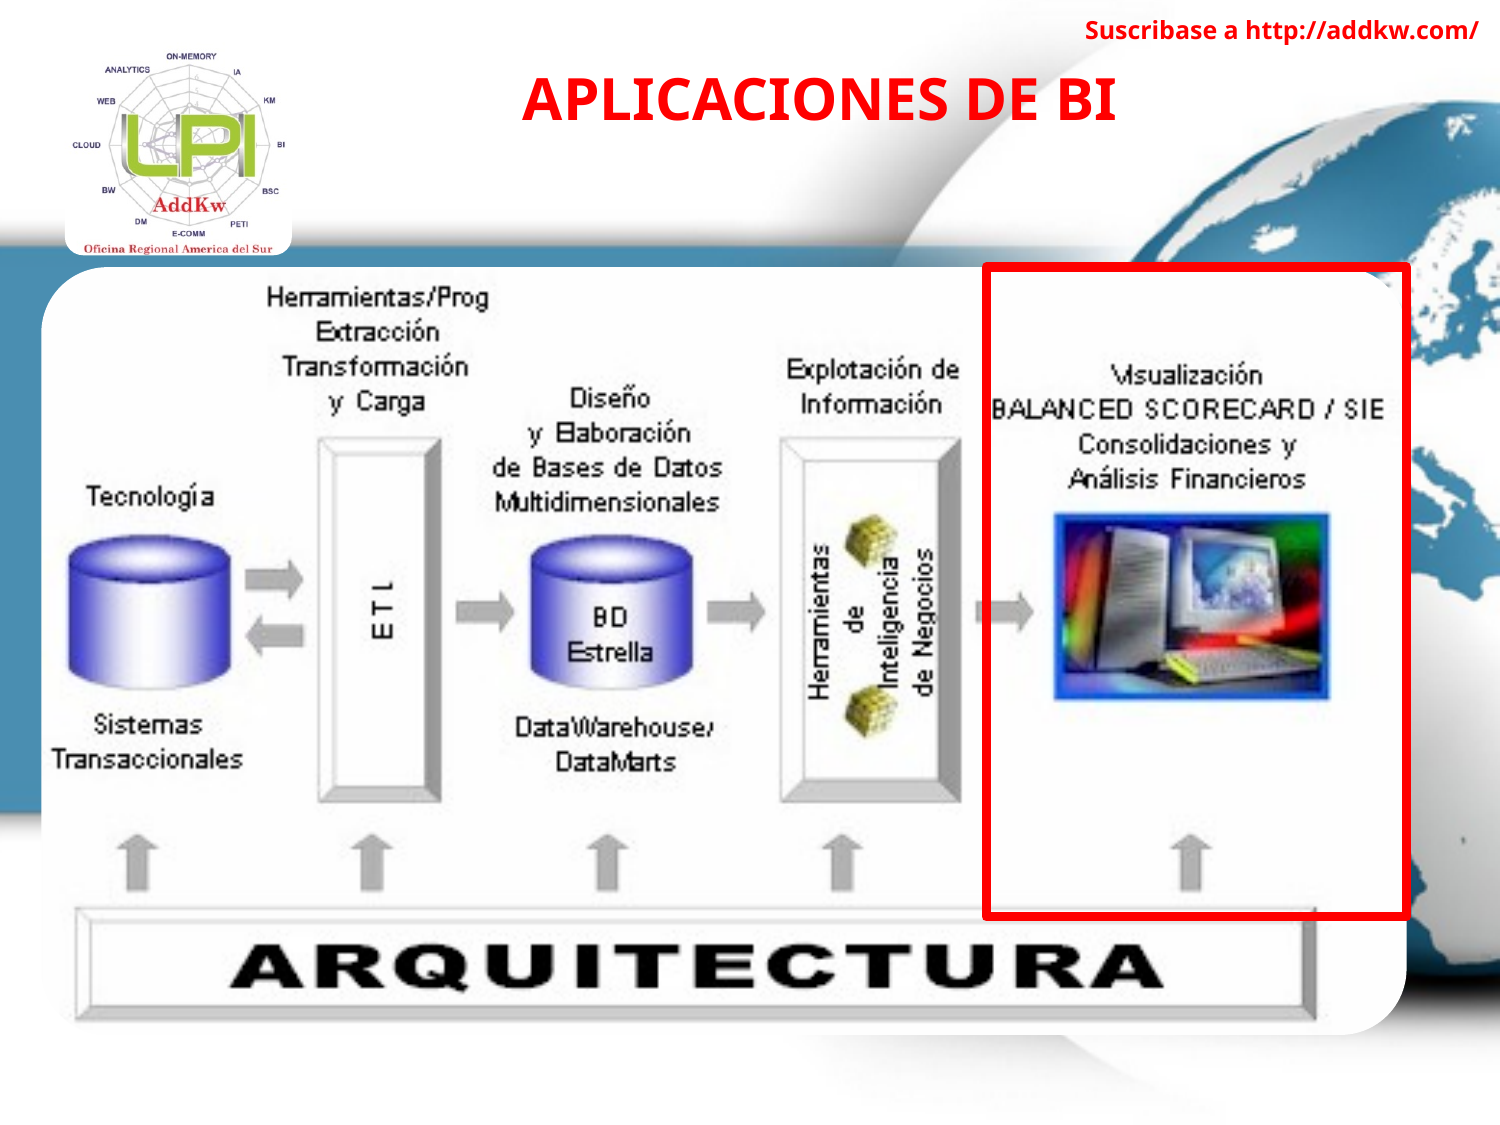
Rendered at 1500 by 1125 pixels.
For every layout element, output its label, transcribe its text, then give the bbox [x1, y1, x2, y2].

text_box Suscribase a http://addkw.com/ [1070, 7, 1495, 52]
picture [0, 0, 1500, 1125]
text_box Aplicaciones de bi [276, 54, 1364, 173]
